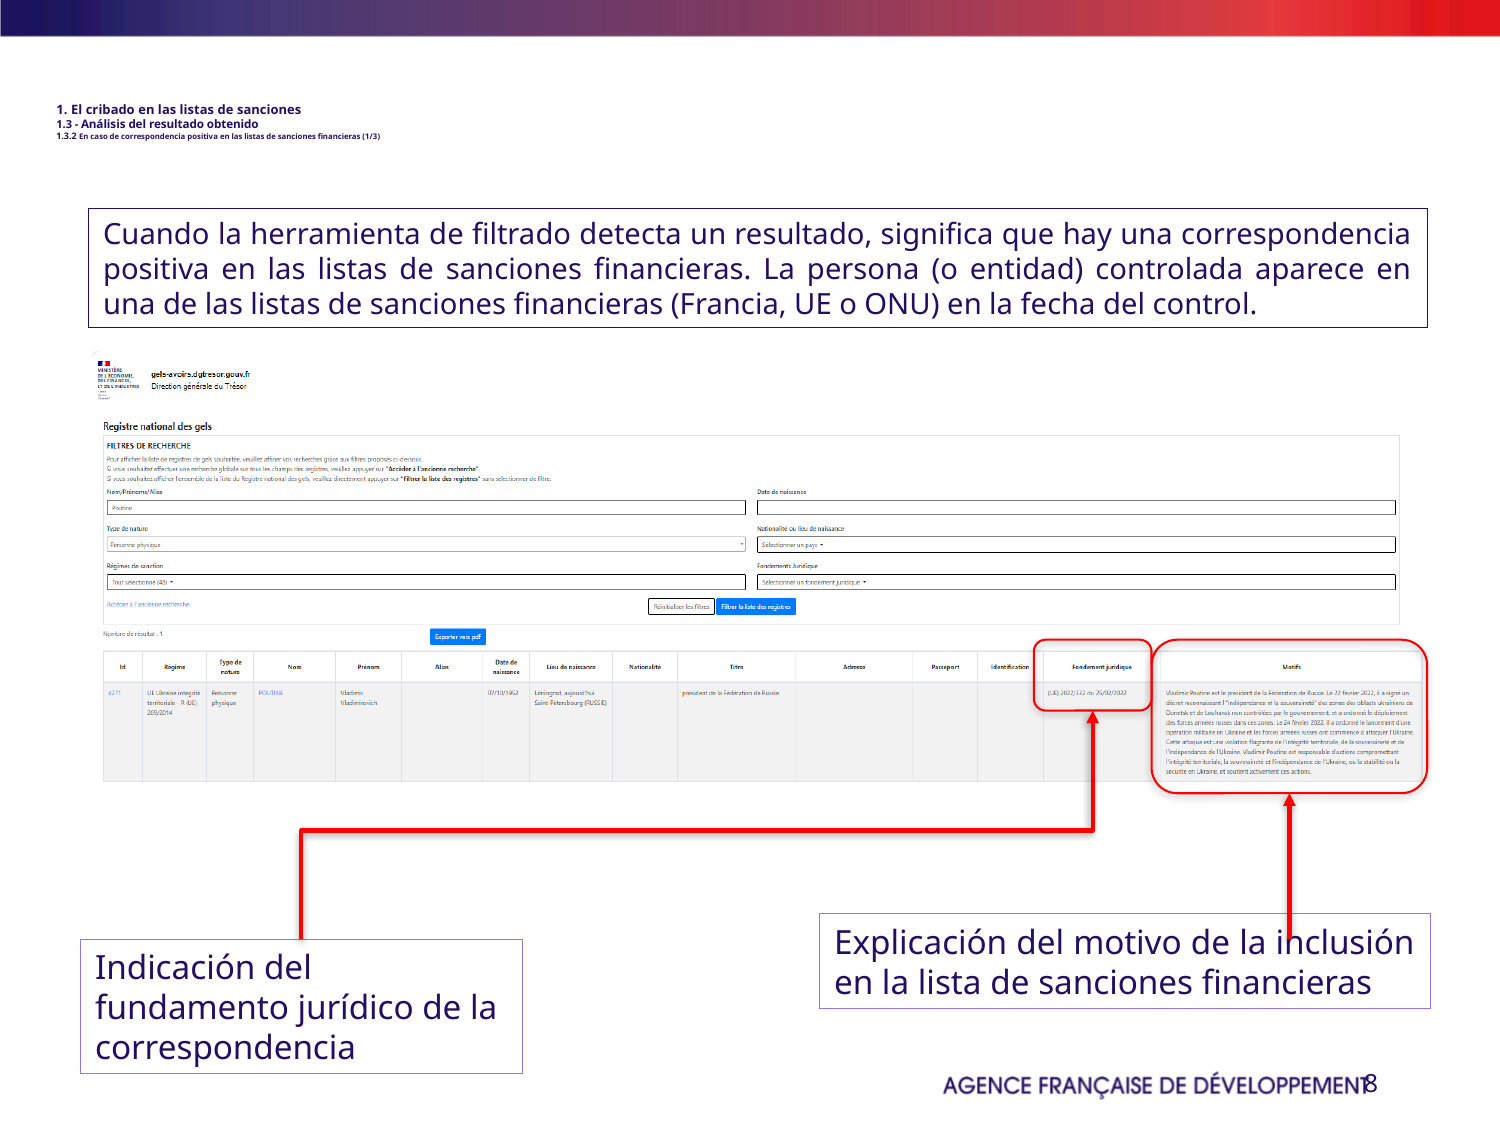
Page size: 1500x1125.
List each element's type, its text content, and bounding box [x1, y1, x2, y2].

text_box Indicación del fundamento jurídico de la correspondencia [80, 939, 523, 1074]
picture [92, 351, 1428, 792]
text_box Explicación del motivo de la inclusión en la lista de sanciones financieras [819, 913, 1431, 1009]
title 1. El cribado en las listas de sanciones 1.3 - Análisis del resultado obtenido 1.3.2 En caso de correspondencia positiva en las listas de sanciones financieras (1/3) [41, 93, 1424, 149]
text_box Cuando la herramienta de filtrado detecta un resultado, significa que hay una correspondencia positiva en las listas de sanciones financieras. La persona (o entidad) controlada aparece en una de las listas de sanciones financieras (Francia, UE o ONU) en la fecha del control. [88, 208, 1428, 328]
picture [1366, 1084, 1374, 1090]
picture [0, 0, 1500, 46]
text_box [582, 428, 812, 1125]
picture [927, 1063, 1376, 1106]
